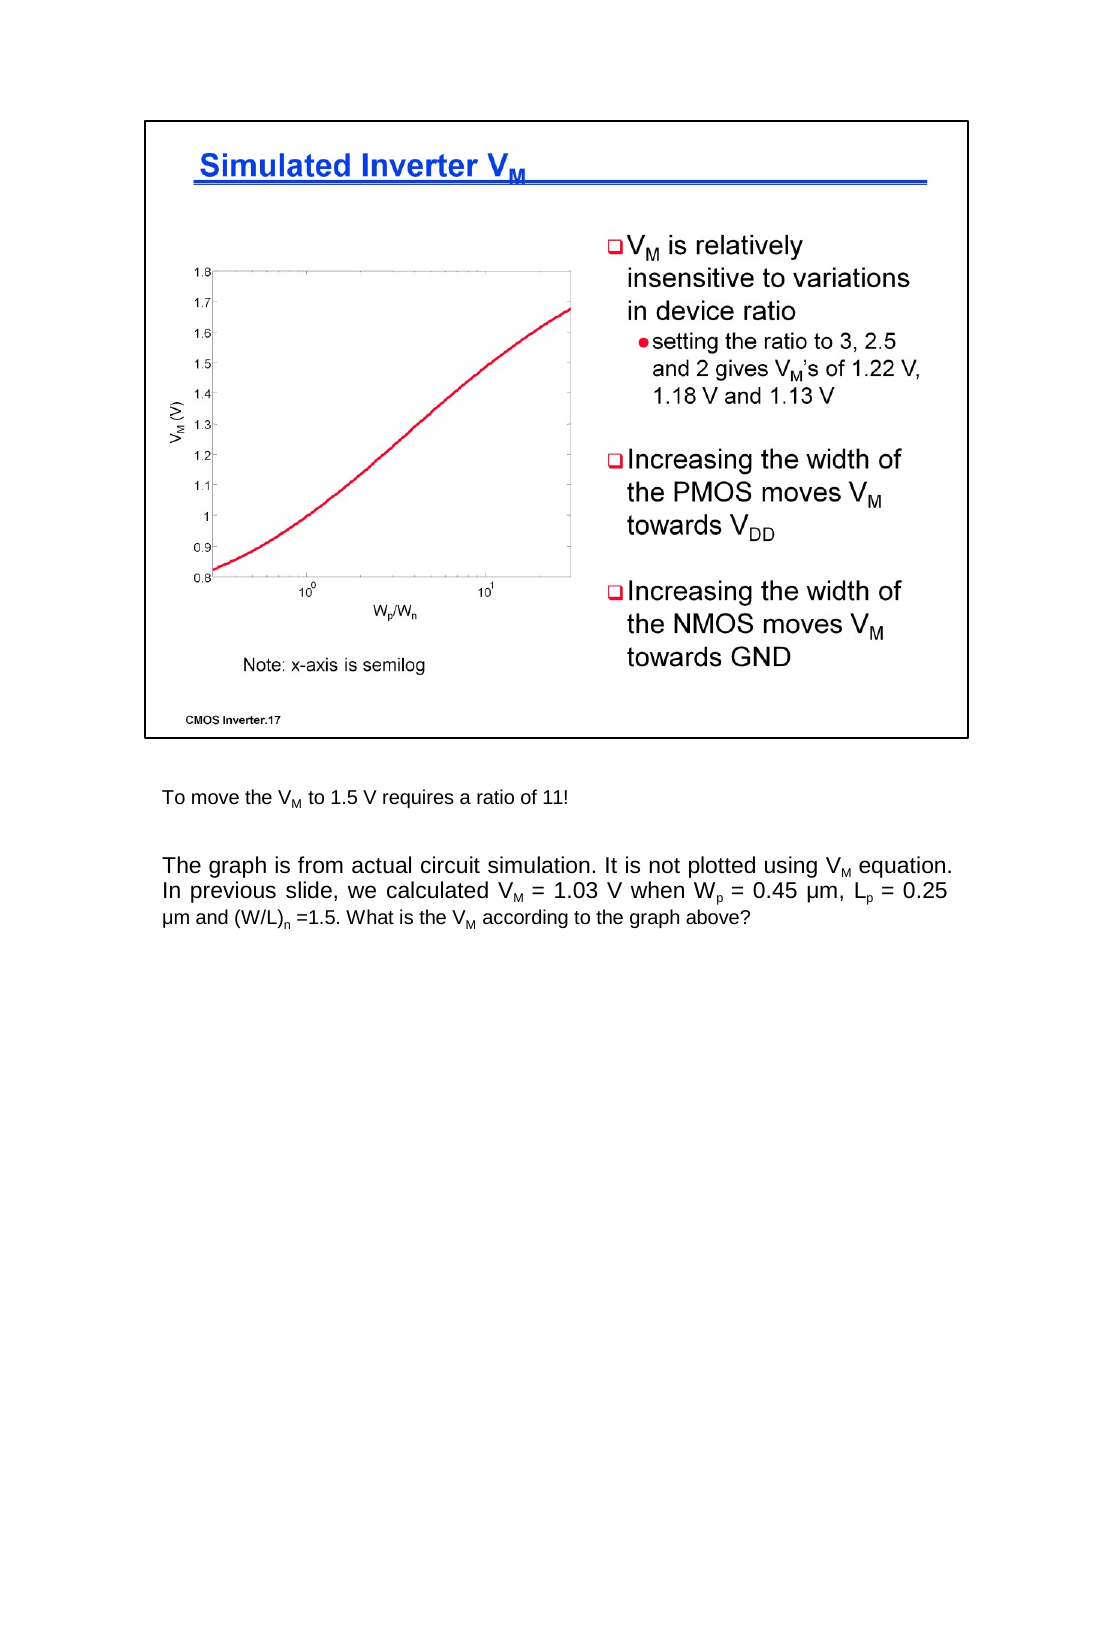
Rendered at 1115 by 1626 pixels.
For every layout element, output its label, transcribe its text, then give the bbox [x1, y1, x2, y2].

text_box The graph is from actual circuit simulation. It is not plotted using VM equation. In previous slide, we calculated VM = 1.03 V when Wp = 0.45 μm, Lp = 0.25 μm and (W/L)n =1.5. What is the VM according to the graph above? [159, 855, 956, 937]
text_box To move the VM to 1.5 V requires a ratio of 11! [159, 784, 637, 816]
text_box [145, 120, 968, 738]
